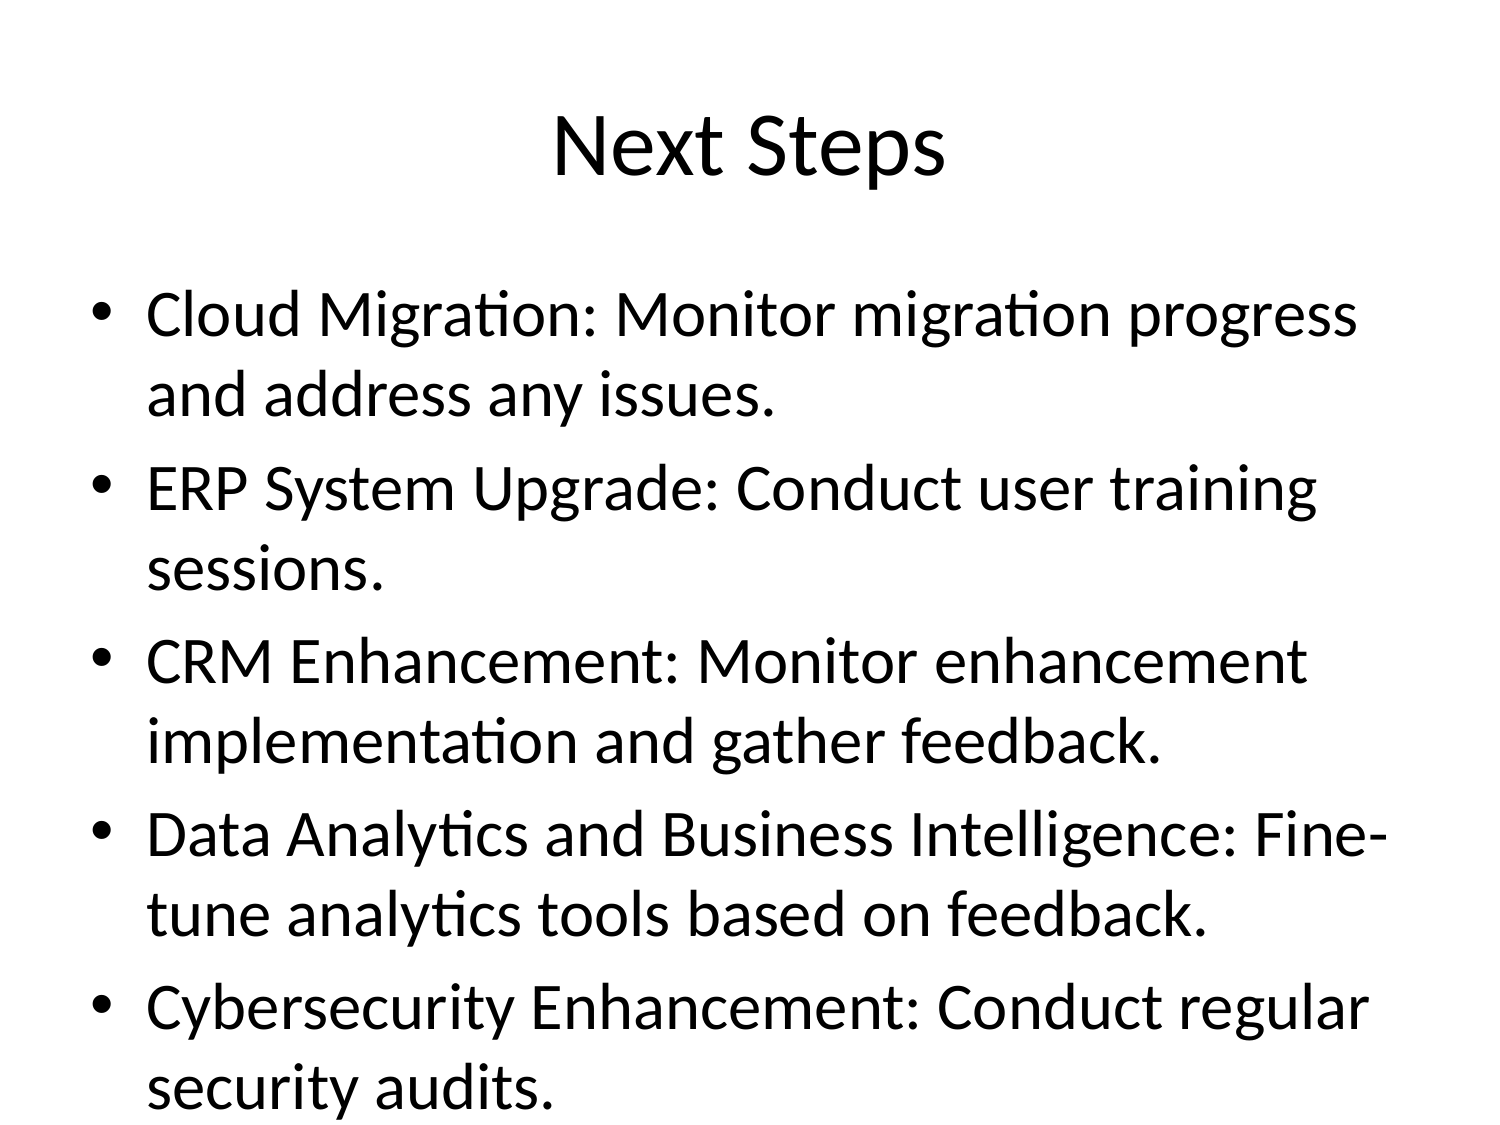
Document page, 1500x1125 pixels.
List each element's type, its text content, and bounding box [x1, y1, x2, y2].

list Cloud Migration: Monitor migration progress and address any issues. ERP System Upgrade: Conduct user training sessions. CRM Enhancement: Monitor enhancement implementation and gather feedback. Data Analytics and Business Intelligence: Fine-tune analytics tools based on feedback. Cybersecurity Enhancement: Conduct regular security audits. Digital Workplace Transformation: Provide support for employees adapting to new tools. [75, 262, 1425, 1005]
title Next Steps [75, 45, 1425, 233]
